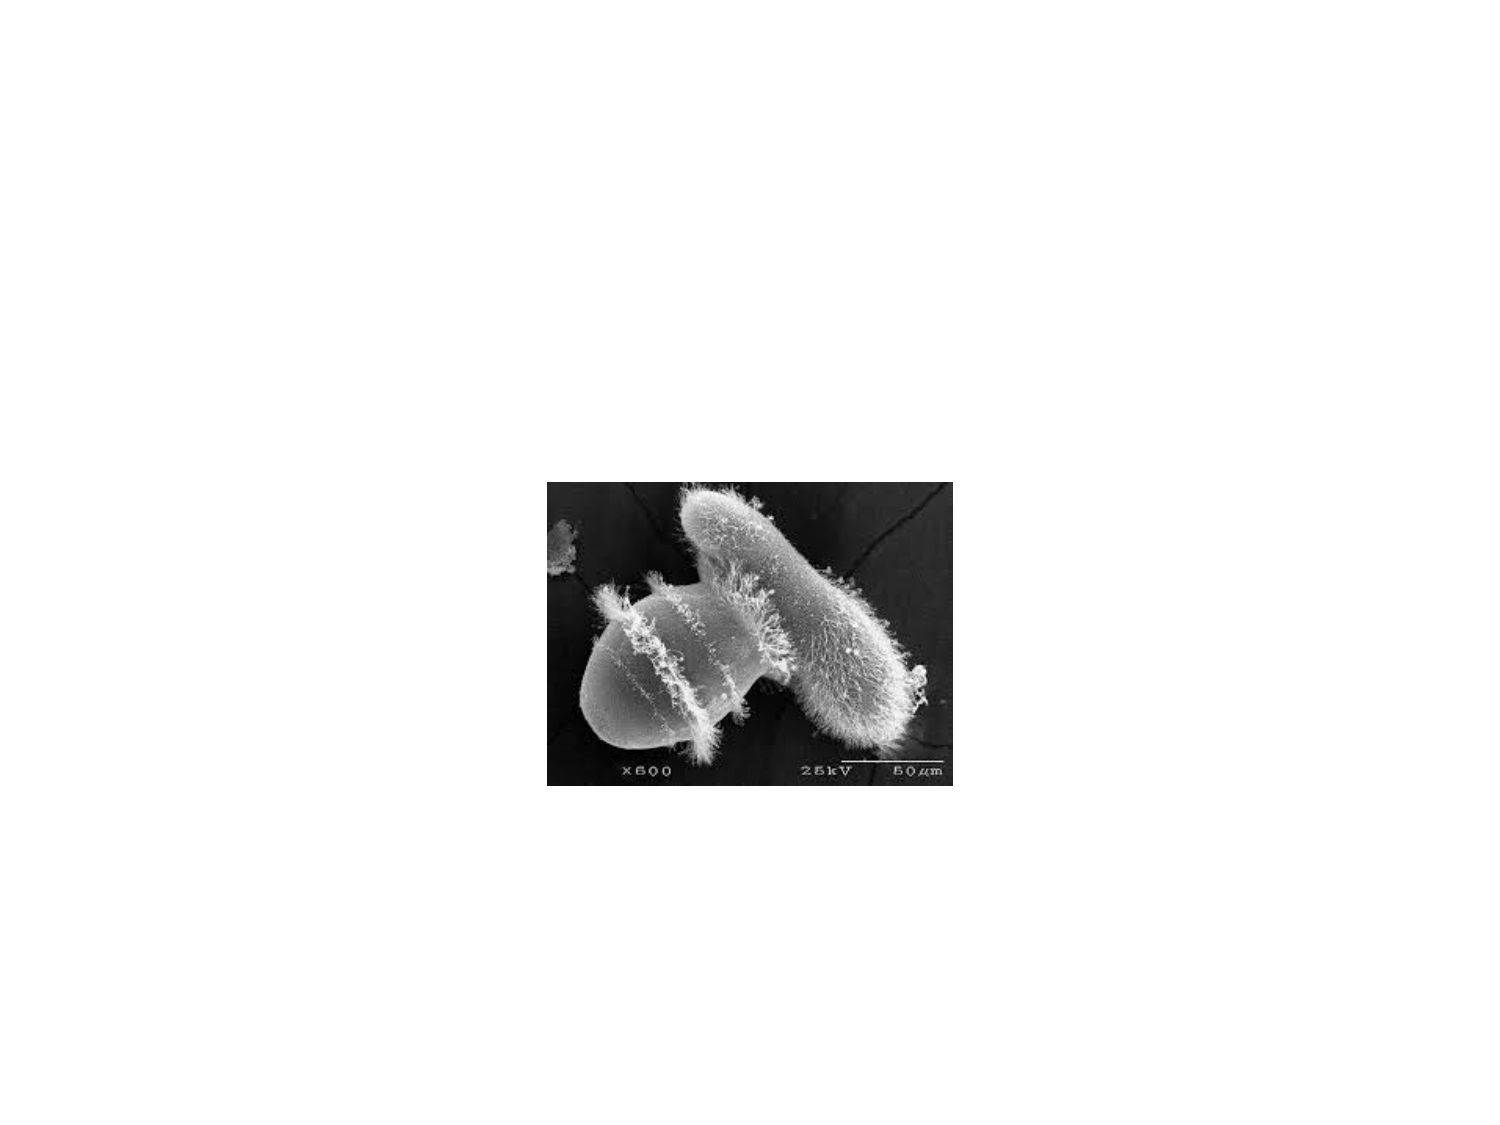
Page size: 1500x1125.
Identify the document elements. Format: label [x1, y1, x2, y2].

list [547, 481, 953, 786]
